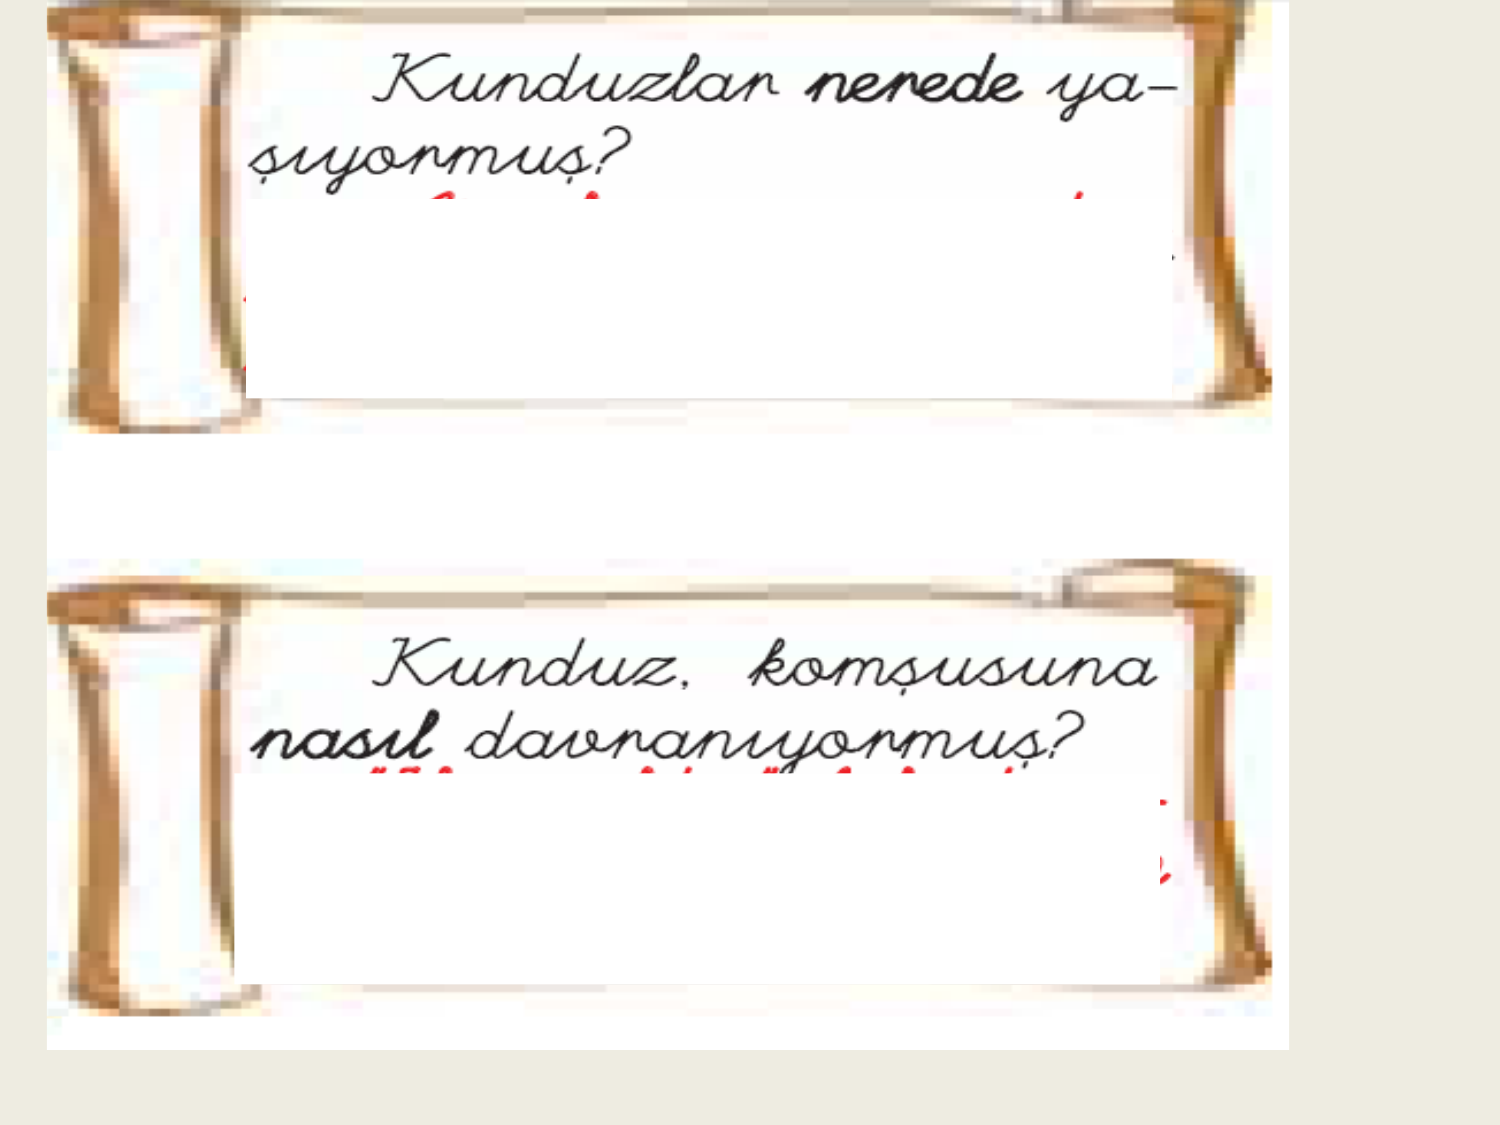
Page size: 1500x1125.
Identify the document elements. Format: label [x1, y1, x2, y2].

picture [46, 0, 1290, 1051]
